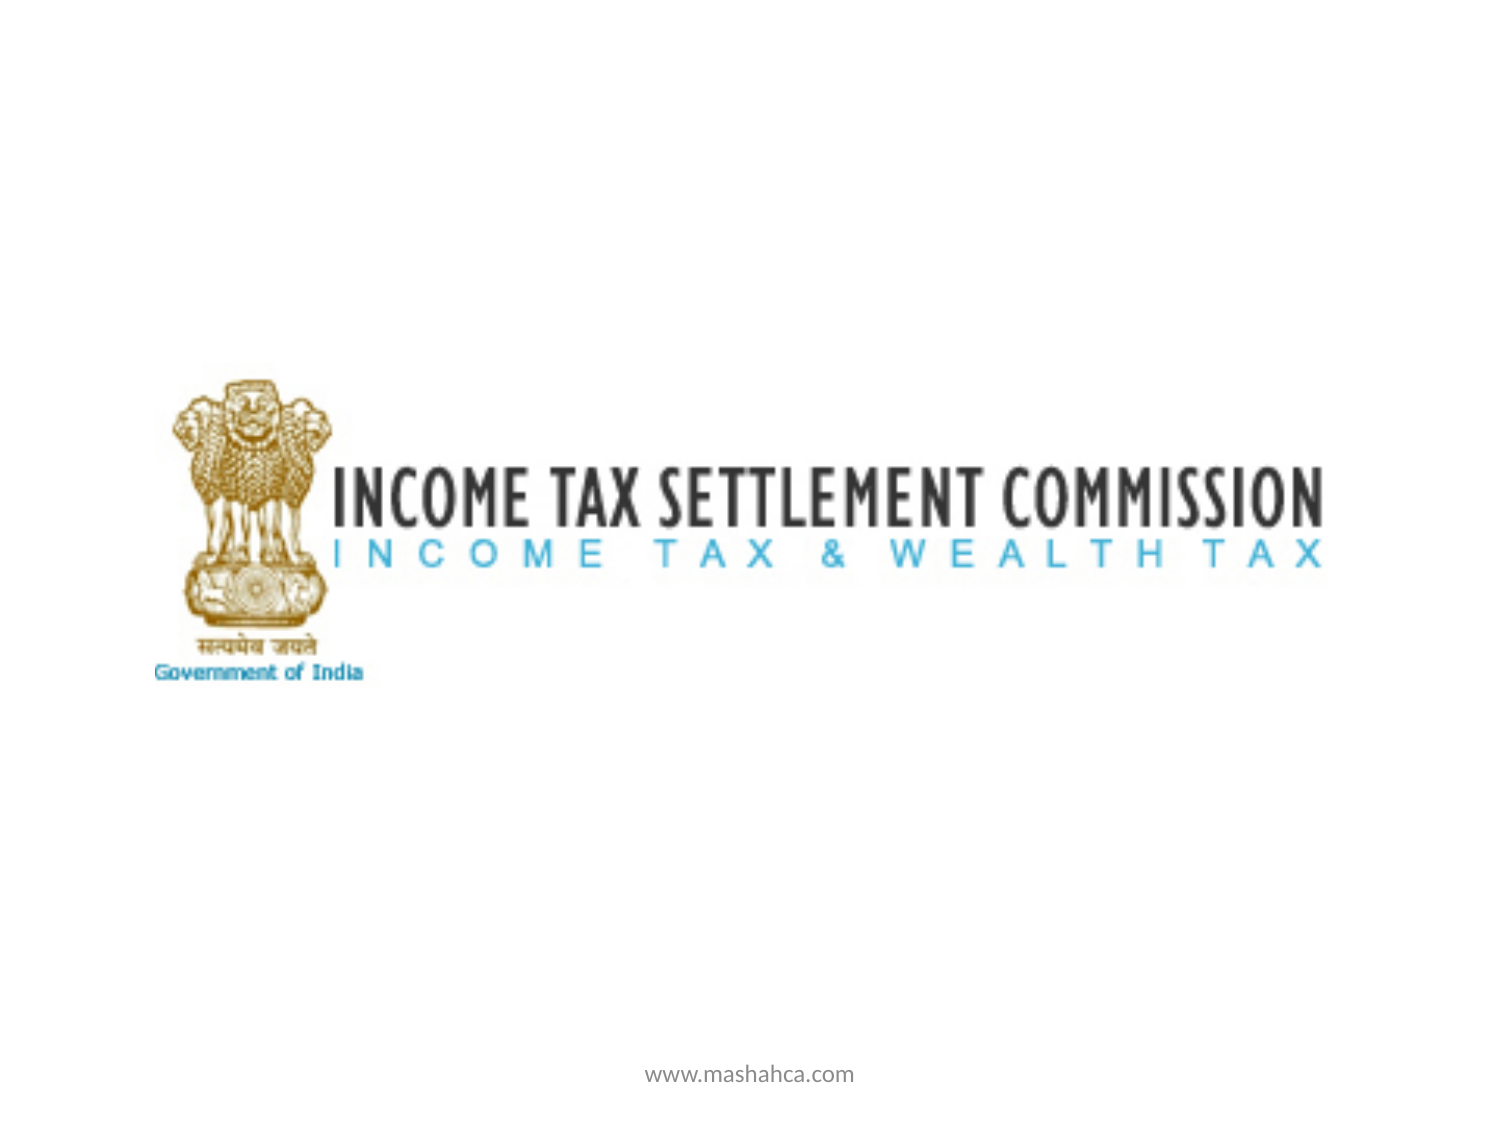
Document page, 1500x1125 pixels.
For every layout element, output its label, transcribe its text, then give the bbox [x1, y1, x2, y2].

picture [155, 362, 1338, 706]
footer www.mashahca.com [512, 1042, 988, 1103]
